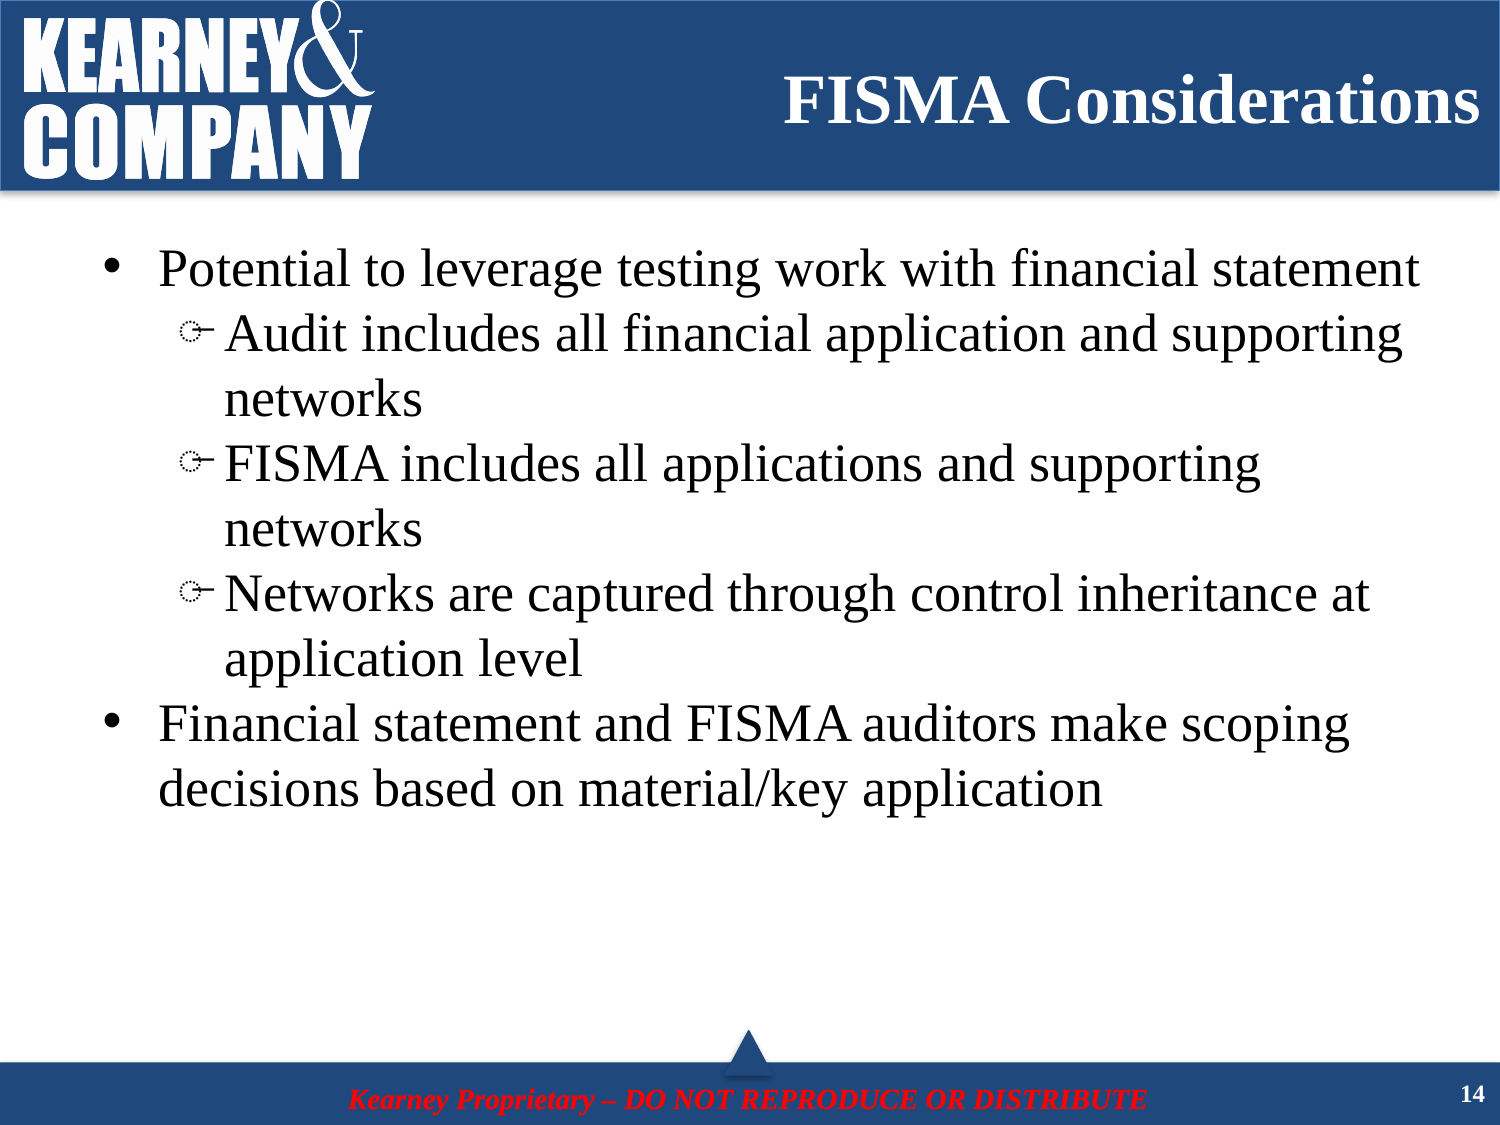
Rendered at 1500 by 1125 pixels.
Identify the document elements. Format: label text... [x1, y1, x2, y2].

title FISMA Considerations [387, 1, 1497, 189]
picture [24, 0, 375, 180]
slide_number 13 [1149, 1062, 1500, 1123]
list Potential to leverage testing work with financial statement Audit includes all financial application and supporting networks FISMA includes all applications and supporting networks Networks are captured through control inheritance at application level Financial statement and FISMA auditors make scoping decisions based on material/key application [87, 224, 1438, 1018]
